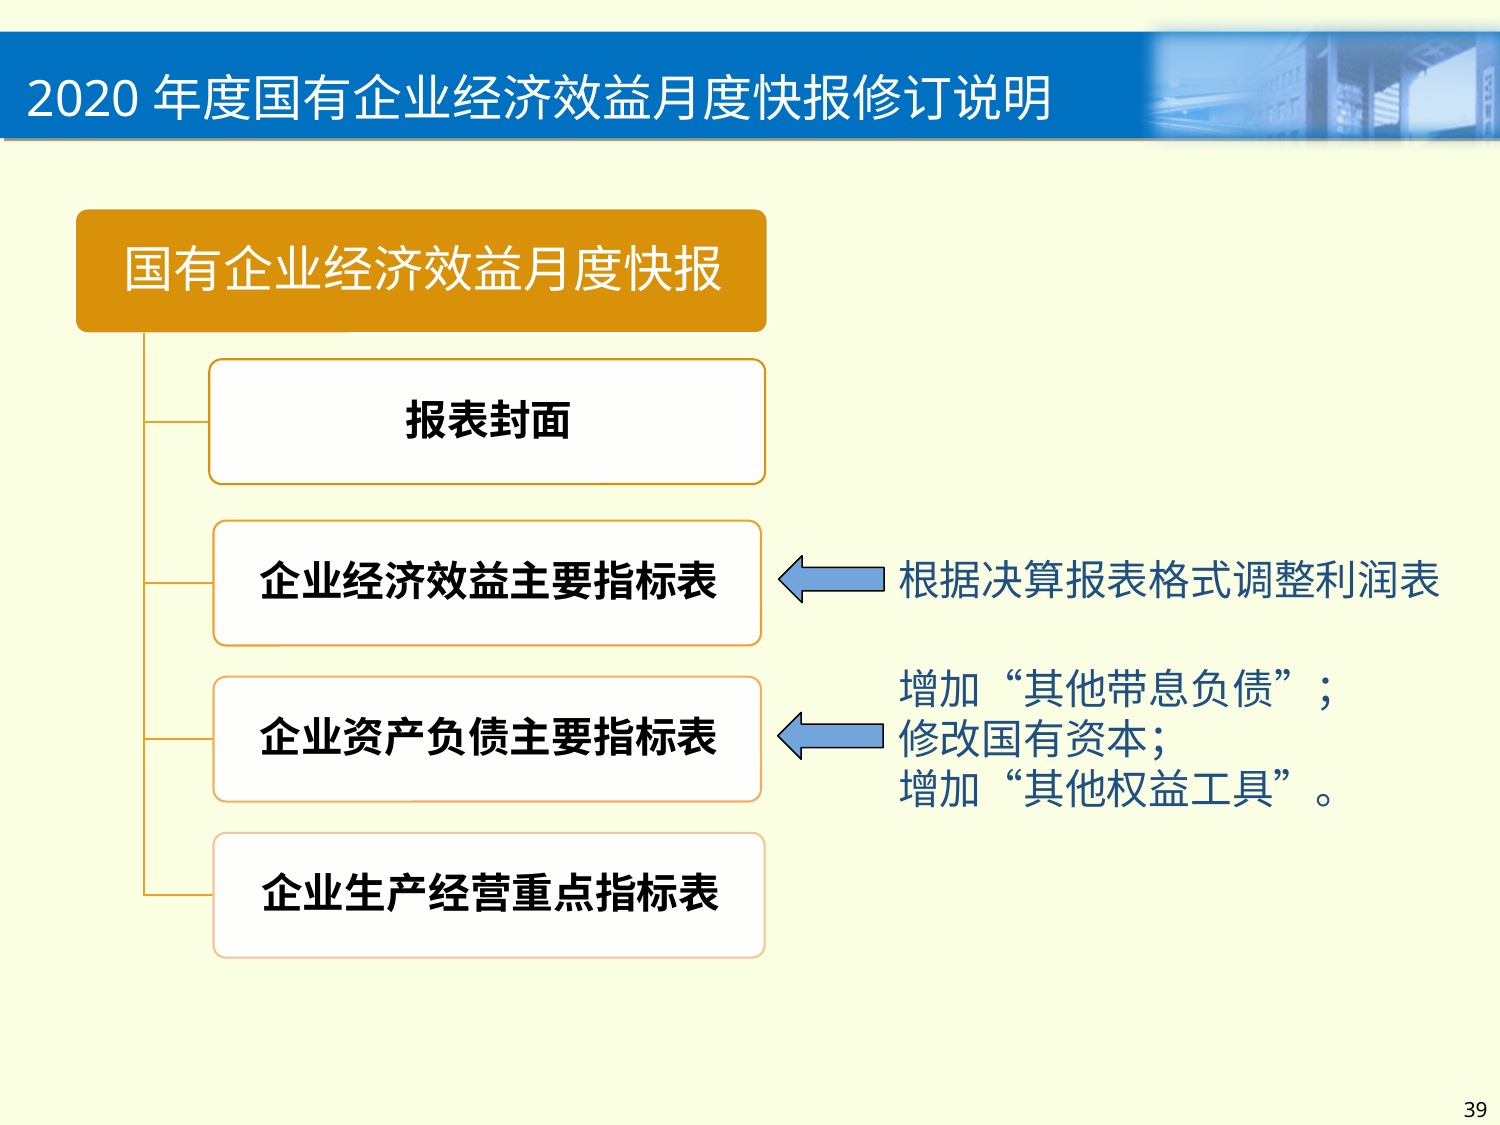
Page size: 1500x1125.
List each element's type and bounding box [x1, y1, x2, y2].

title [11, 46, 1136, 118]
text_box [1412, 1089, 1500, 1125]
text_box [833, 655, 1423, 821]
picture [1136, 14, 1500, 153]
list [12, 208, 833, 959]
text_box [833, 546, 1470, 612]
